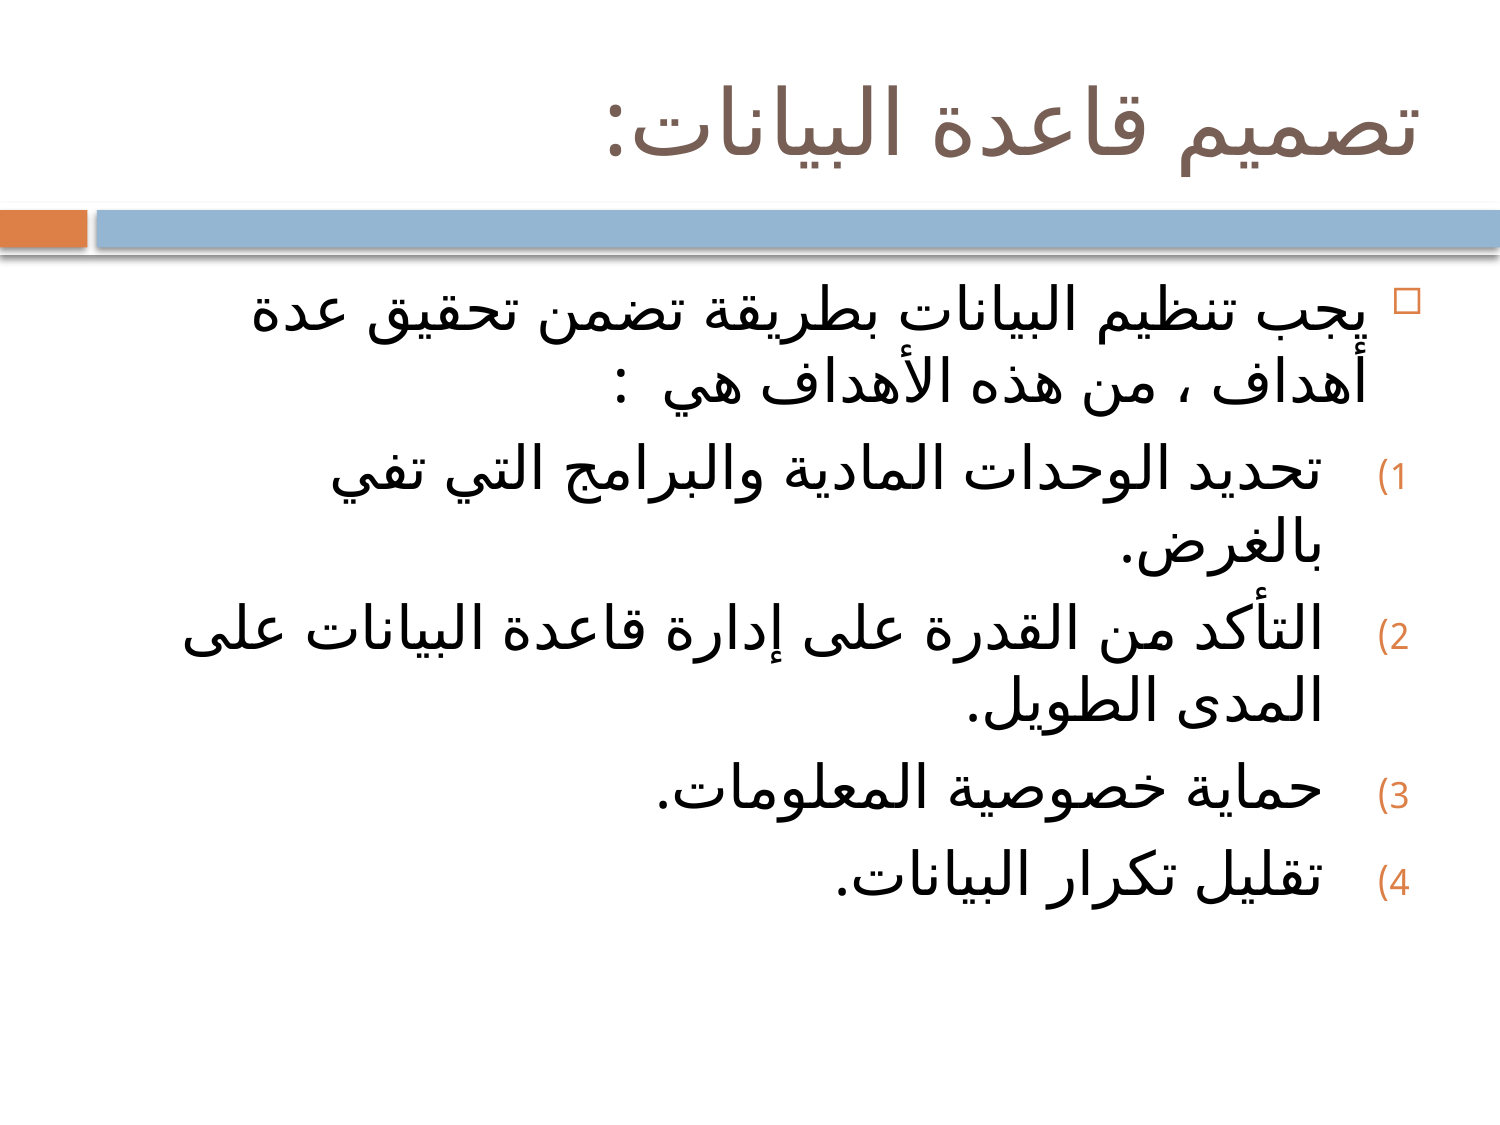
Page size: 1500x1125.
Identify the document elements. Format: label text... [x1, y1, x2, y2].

list يجب تنظيم البيانات بطريقة تضمن تحقيق عدة أهداف ، من هذه الأهداف هي : تحديد الوحدات المادية والبرامج التي تفي بالغرض. التأكد من القدرة على إدارة قاعدة البيانات على المدى الطويل. حماية خصوصية المعلومات. تقليل تكرار البيانات. [100, 262, 1438, 1000]
title تصميم قاعدة البيانات: [100, 37, 1438, 200]
